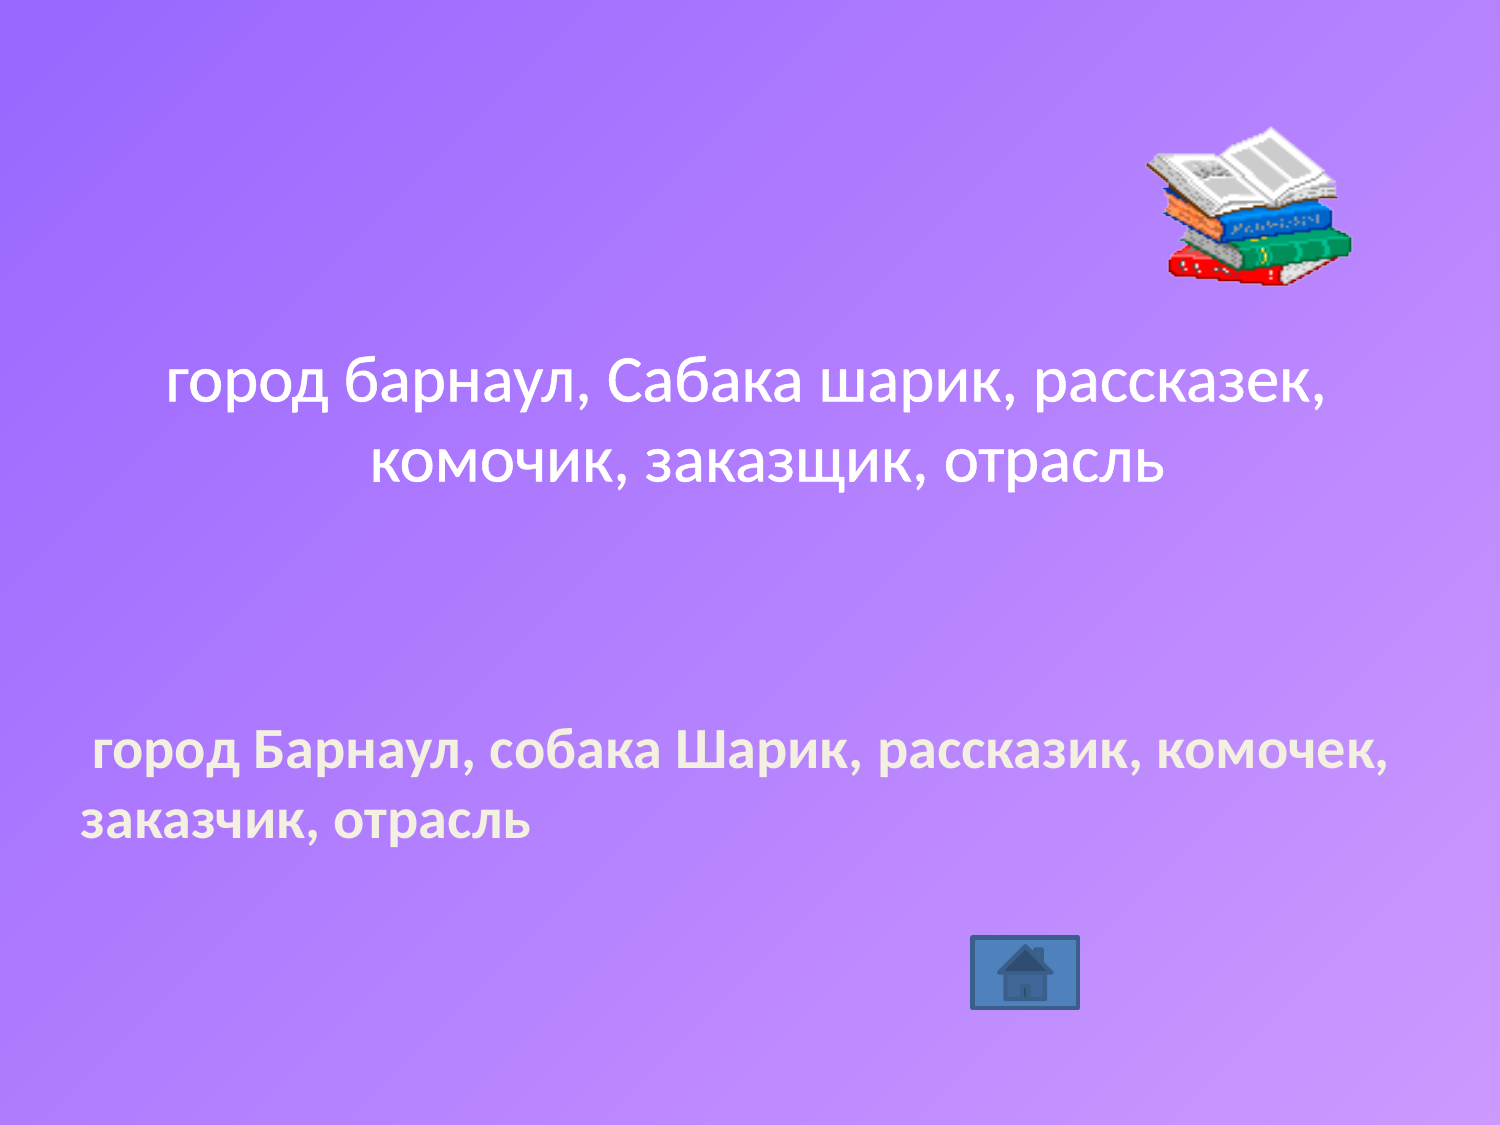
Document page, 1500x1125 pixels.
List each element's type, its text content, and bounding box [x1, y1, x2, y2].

text_box город Барнаул, собака Шарик, рассказик, комочек, заказчик, отрасль [66, 703, 1405, 918]
list город барнаул, Сабака шарик, рассказек, комочик, заказщик, отрасль [46, 140, 1432, 883]
text_box [970, 935, 1080, 1010]
picture [1136, 105, 1362, 289]
